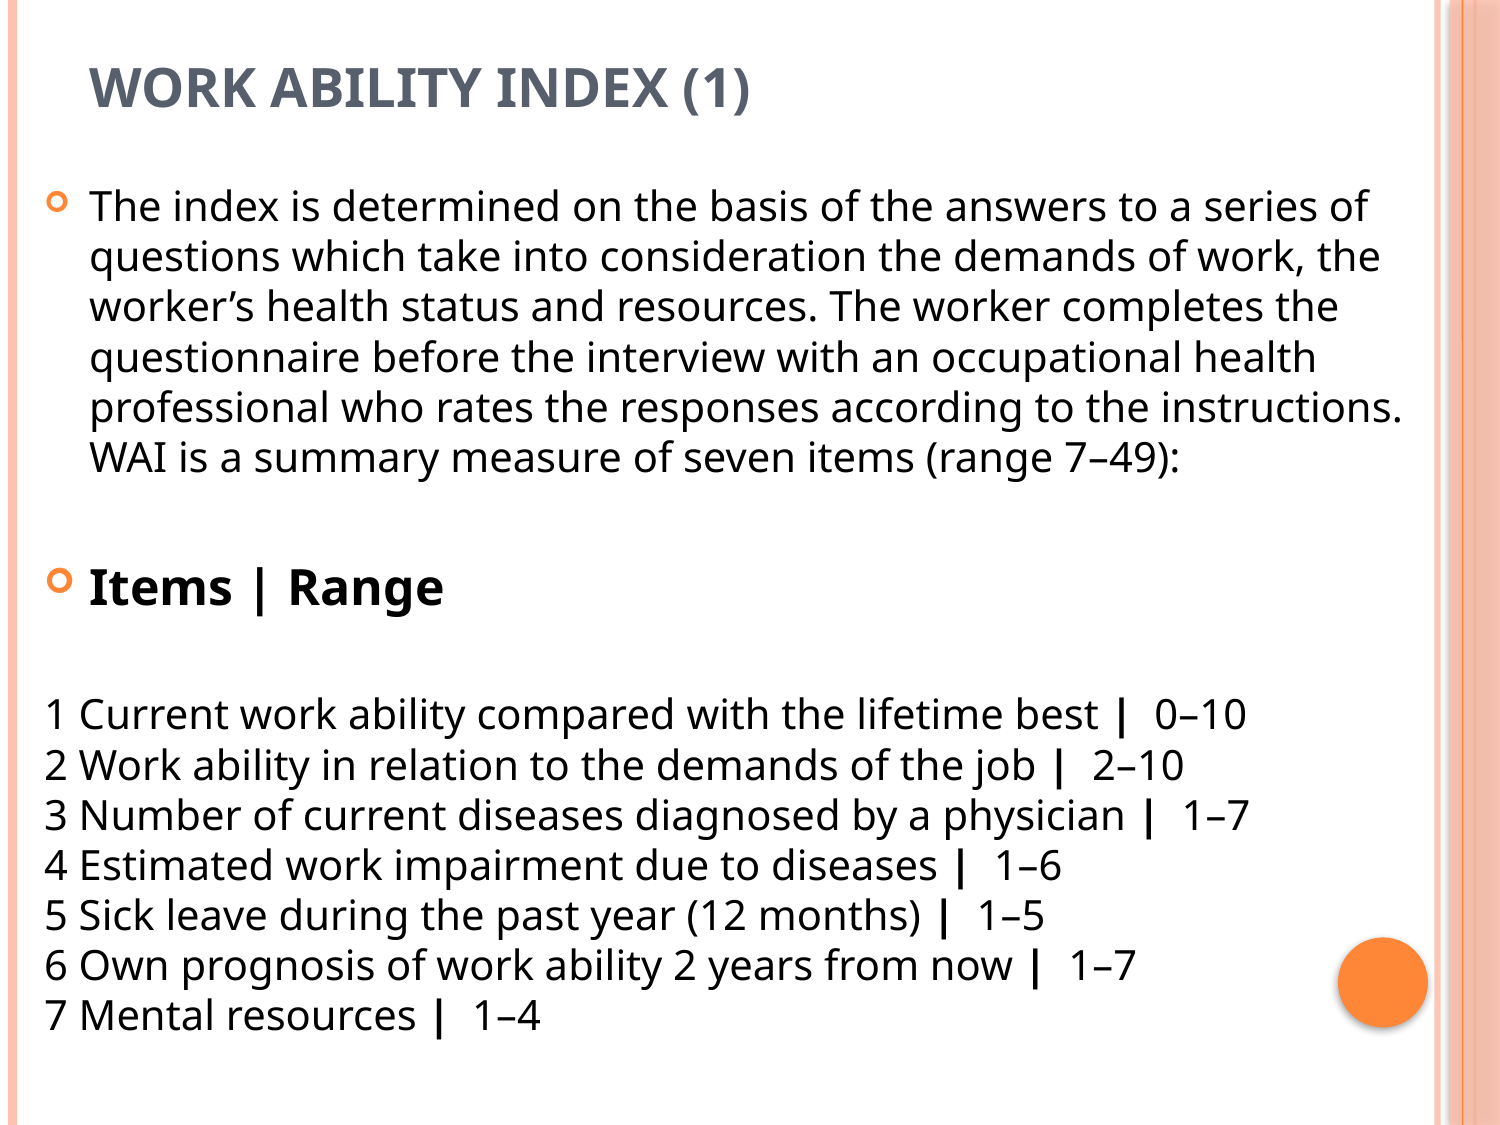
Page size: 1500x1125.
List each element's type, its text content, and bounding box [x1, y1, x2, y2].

title Work Ability Index (1) [75, 45, 1300, 126]
list The index is determined on the basis of the answers to a series of questions which take into consideration the demands of work, the worker’s health status and resources. The worker completes the questionnaire before the interview with an occupational health professional who rates the responses according to the instructions. WAI is a summary measure of seven items (range 7–49): Items | Range 1 Current work ability compared with the lifetime best | 0–10 2 Work ability in relation to the demands of the job | 2–10 3 Number of current diseases diagnosed by a physician | 1–7 4 Estimated work impairment due to diseases | 1–6 5 Sick leave during the past year (12 months) | 1–5 6 Own prognosis of work ability 2 years from now | 1–7 7 Mental resources | 1–4 [29, 172, 1424, 1098]
